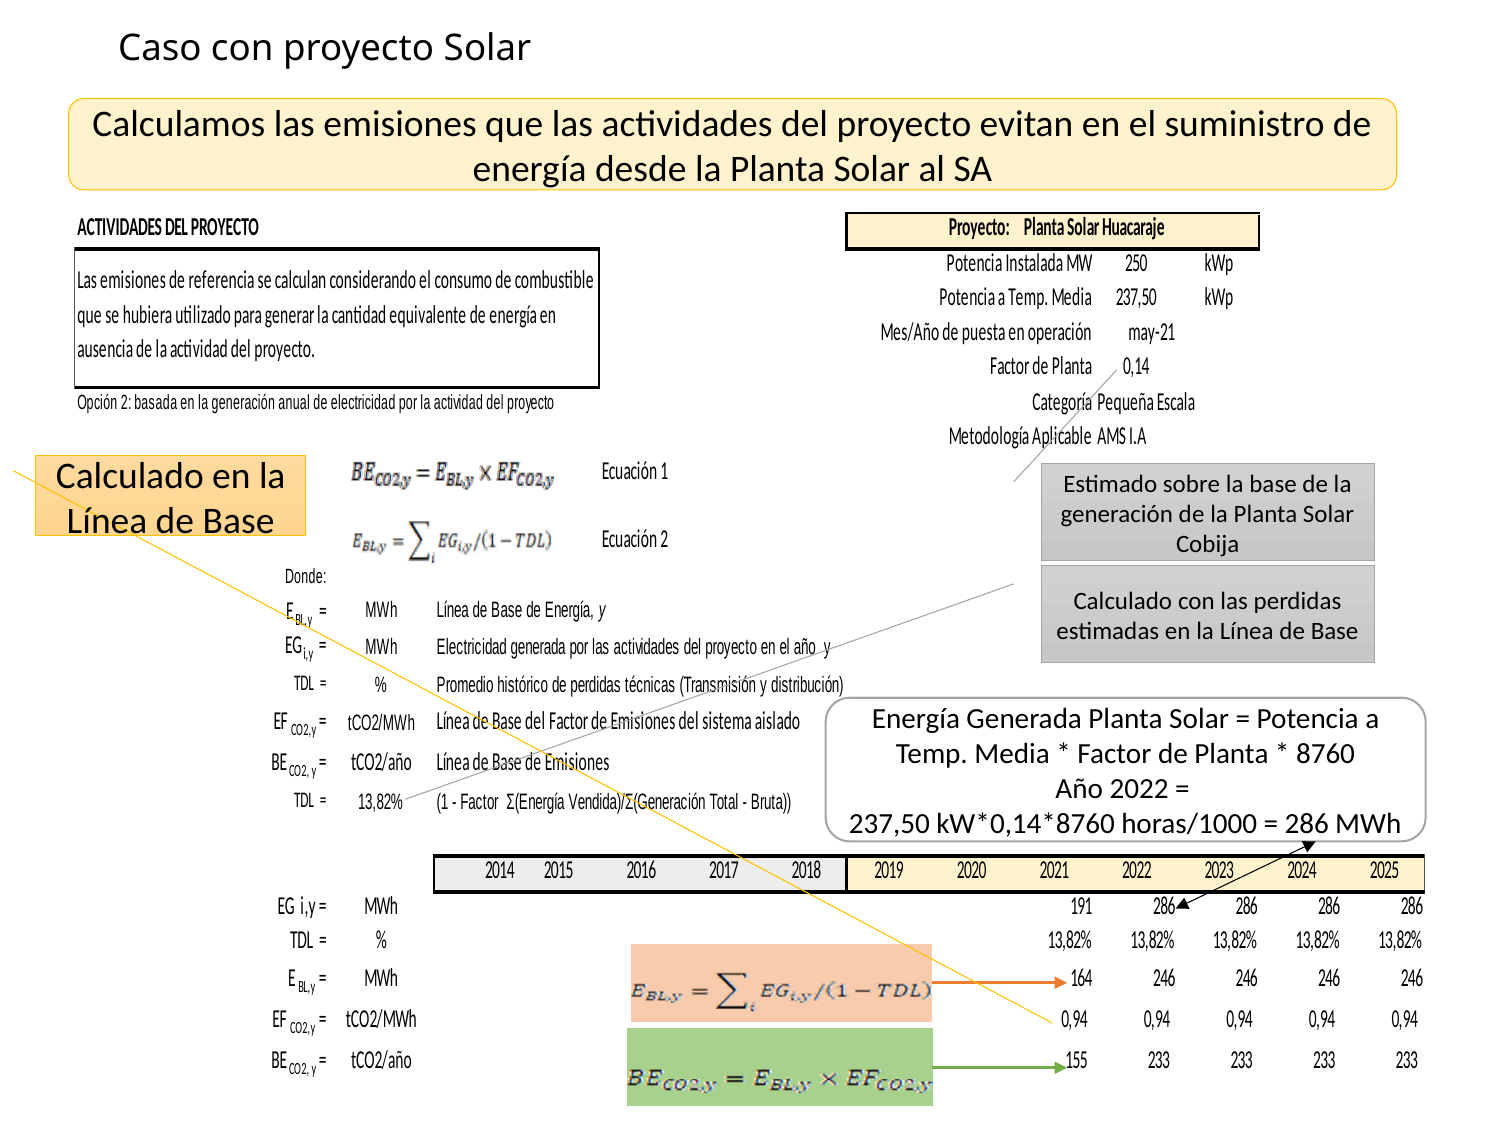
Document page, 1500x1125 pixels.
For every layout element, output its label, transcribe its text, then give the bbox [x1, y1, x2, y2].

text_box Calculamos las emisiones que las actividades del proyecto evitan en el suministro de energía desde la Planta Solar al SA [68, 97, 1398, 191]
title Caso con proyecto Solar [103, 20, 1397, 76]
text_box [1175, 841, 1316, 909]
picture [74, 212, 1426, 1106]
text_box Calculado en la Línea de Base [13, 455, 74, 536]
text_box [630, 943, 1068, 1022]
